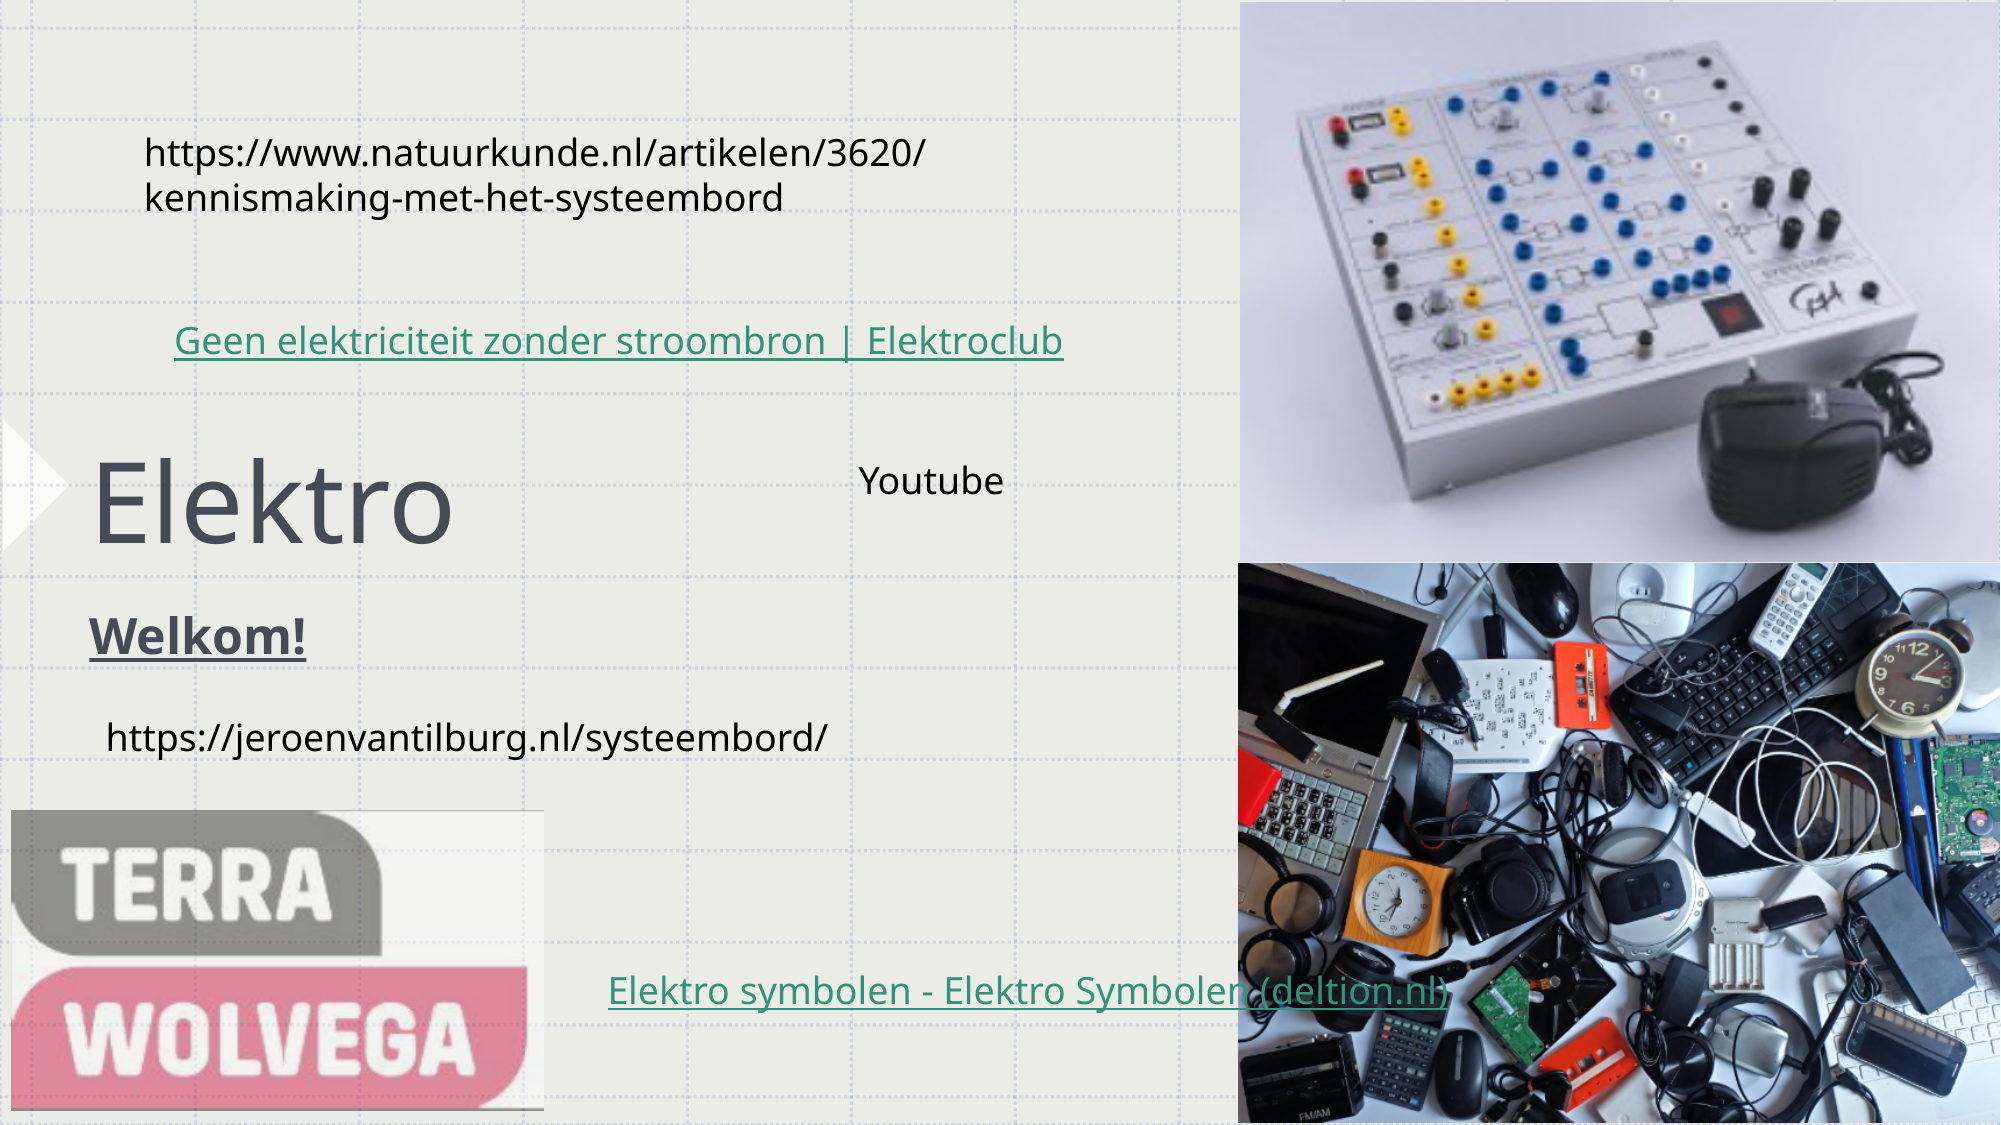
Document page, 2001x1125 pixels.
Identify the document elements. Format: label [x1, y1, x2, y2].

text_box [0, 0, 2000, 1125]
picture [11, 810, 544, 1111]
picture [1240, 2, 1999, 562]
picture [1238, 563, 2000, 1123]
